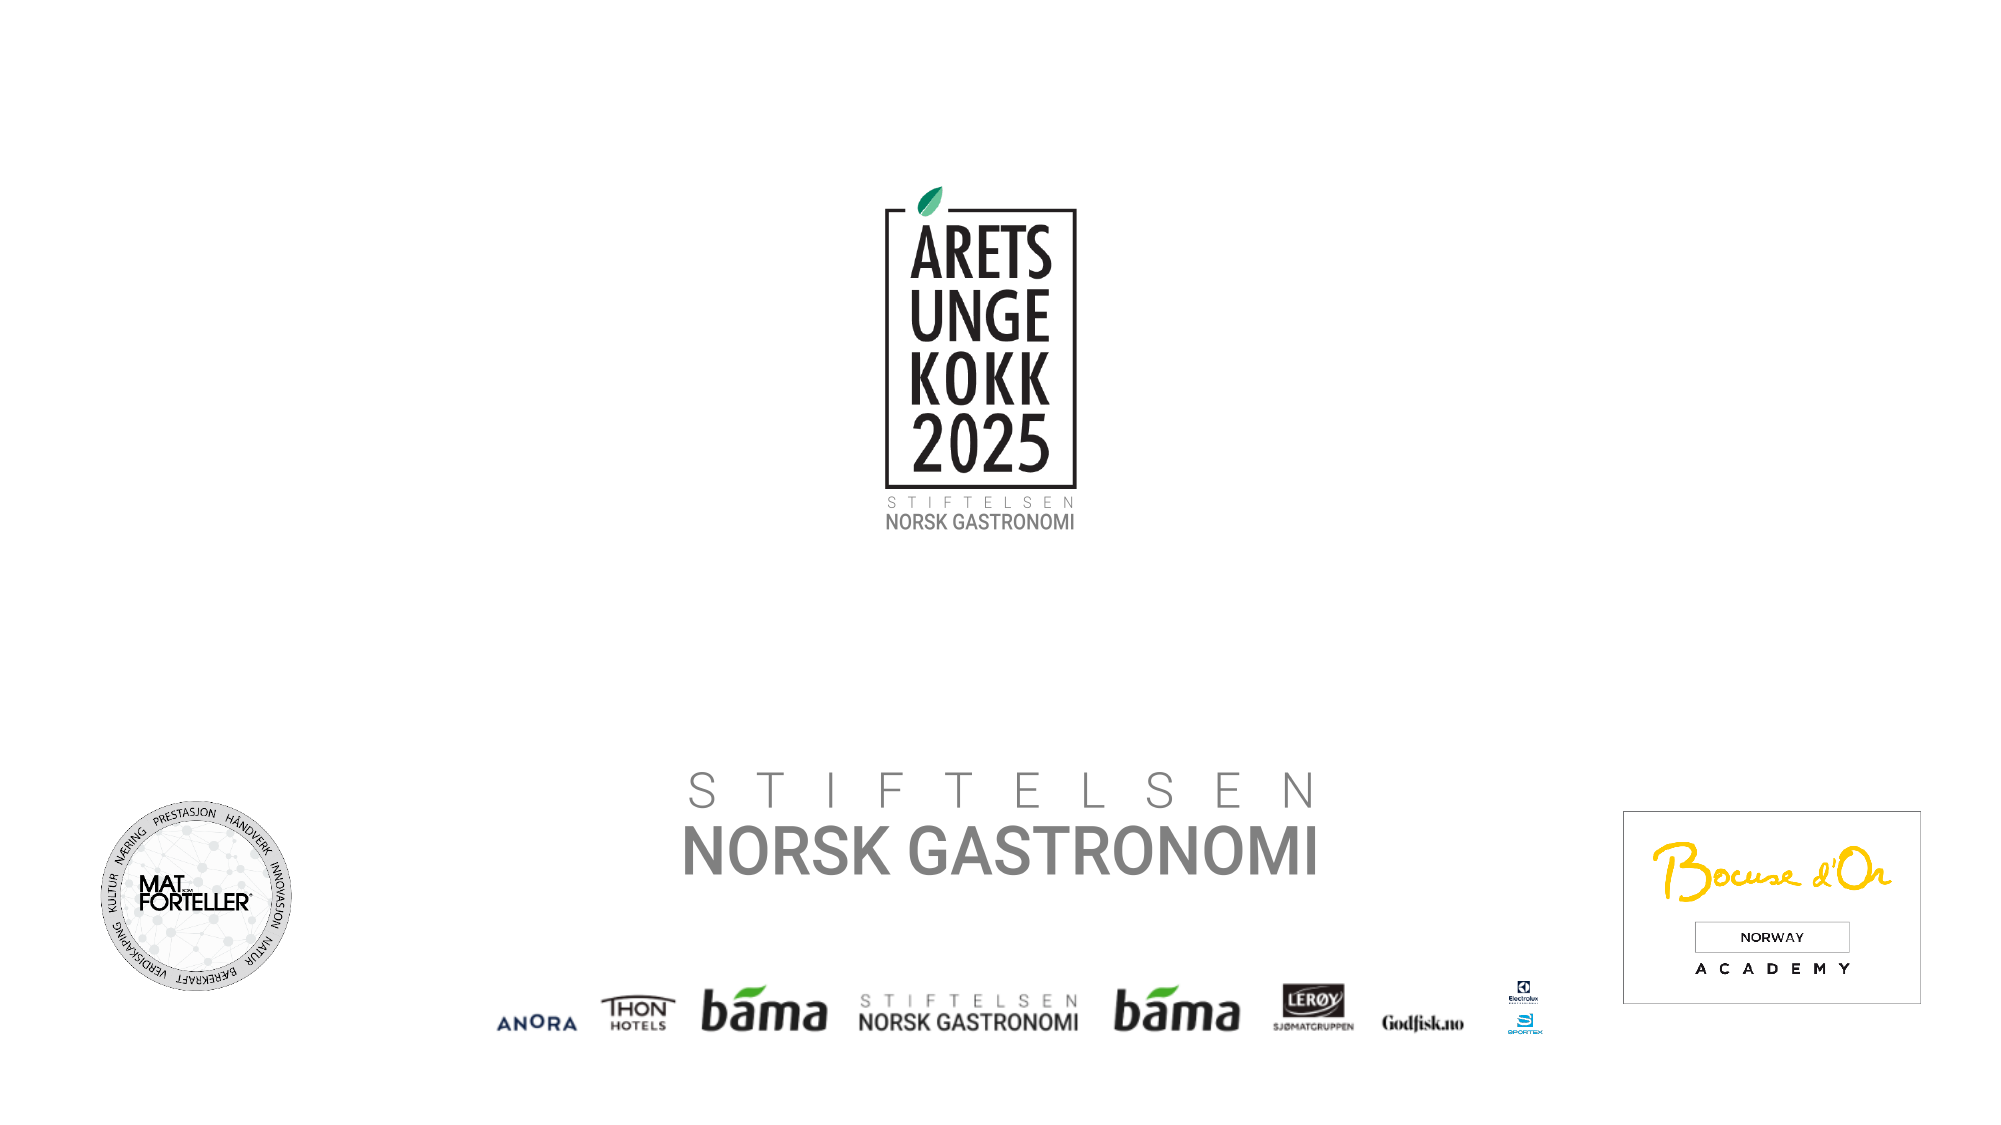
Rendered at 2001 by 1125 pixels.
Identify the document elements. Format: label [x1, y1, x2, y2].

picture [621, 727, 1378, 920]
text_box [455, 955, 1544, 1062]
picture [1623, 811, 1921, 1004]
picture [87, 782, 305, 1004]
text_box [868, 173, 1092, 544]
